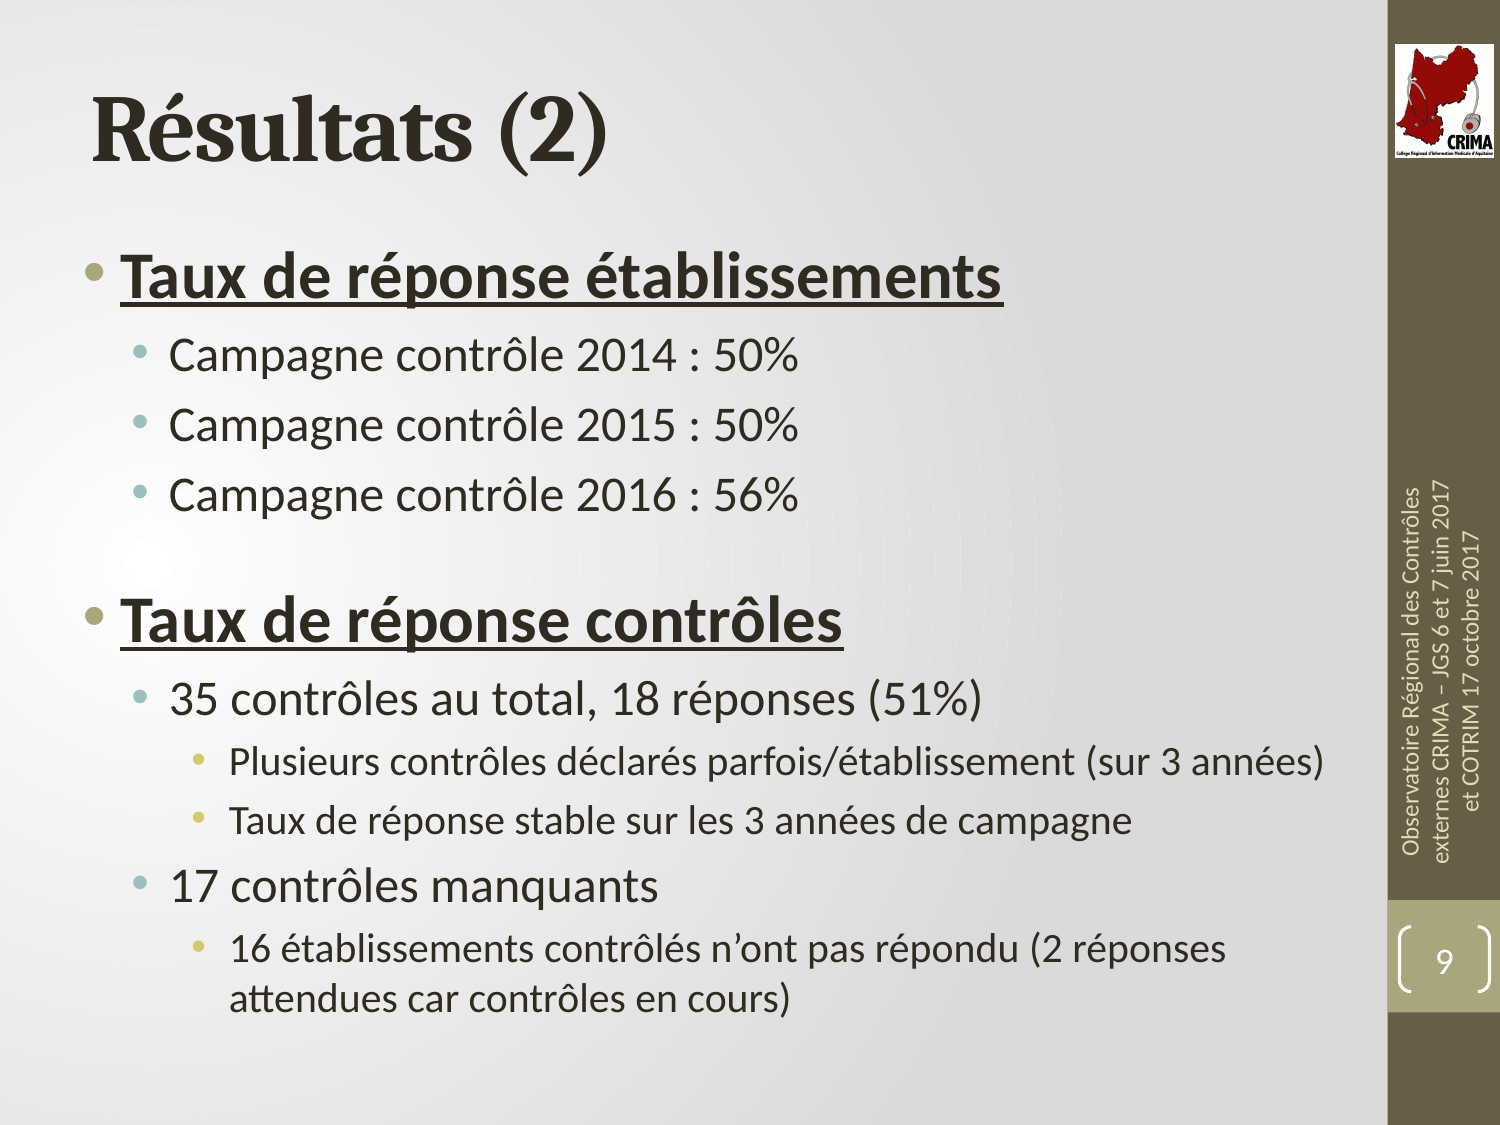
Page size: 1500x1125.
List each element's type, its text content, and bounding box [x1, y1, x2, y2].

title Résultats (2) [75, 45, 1325, 165]
footer Observatoire Régional des Contrôles externes CRIMA – JGS 6 et 7 juin 2017 et COTRIM 17 octobre 2017 [1408, 455, 1469, 889]
list Taux de réponse établissements Campagne contrôle 2014 : 50% Campagne contrôle 2015 : 50% Campagne contrôle 2016 : 56% Taux de réponse contrôles 35 contrôles au total, 18 réponses (51%) Plusieurs contrôles déclarés parfois/établissement (sur 3 années) Taux de réponse stable sur les 3 années de campagne 17 contrôles manquants 16 établissements contrôlés n’ont pas répondu (2 réponses attendues car contrôles en cours) [48, 165, 1362, 1106]
slide_number 9 [1397, 925, 1492, 994]
picture [1395, 44, 1494, 158]
